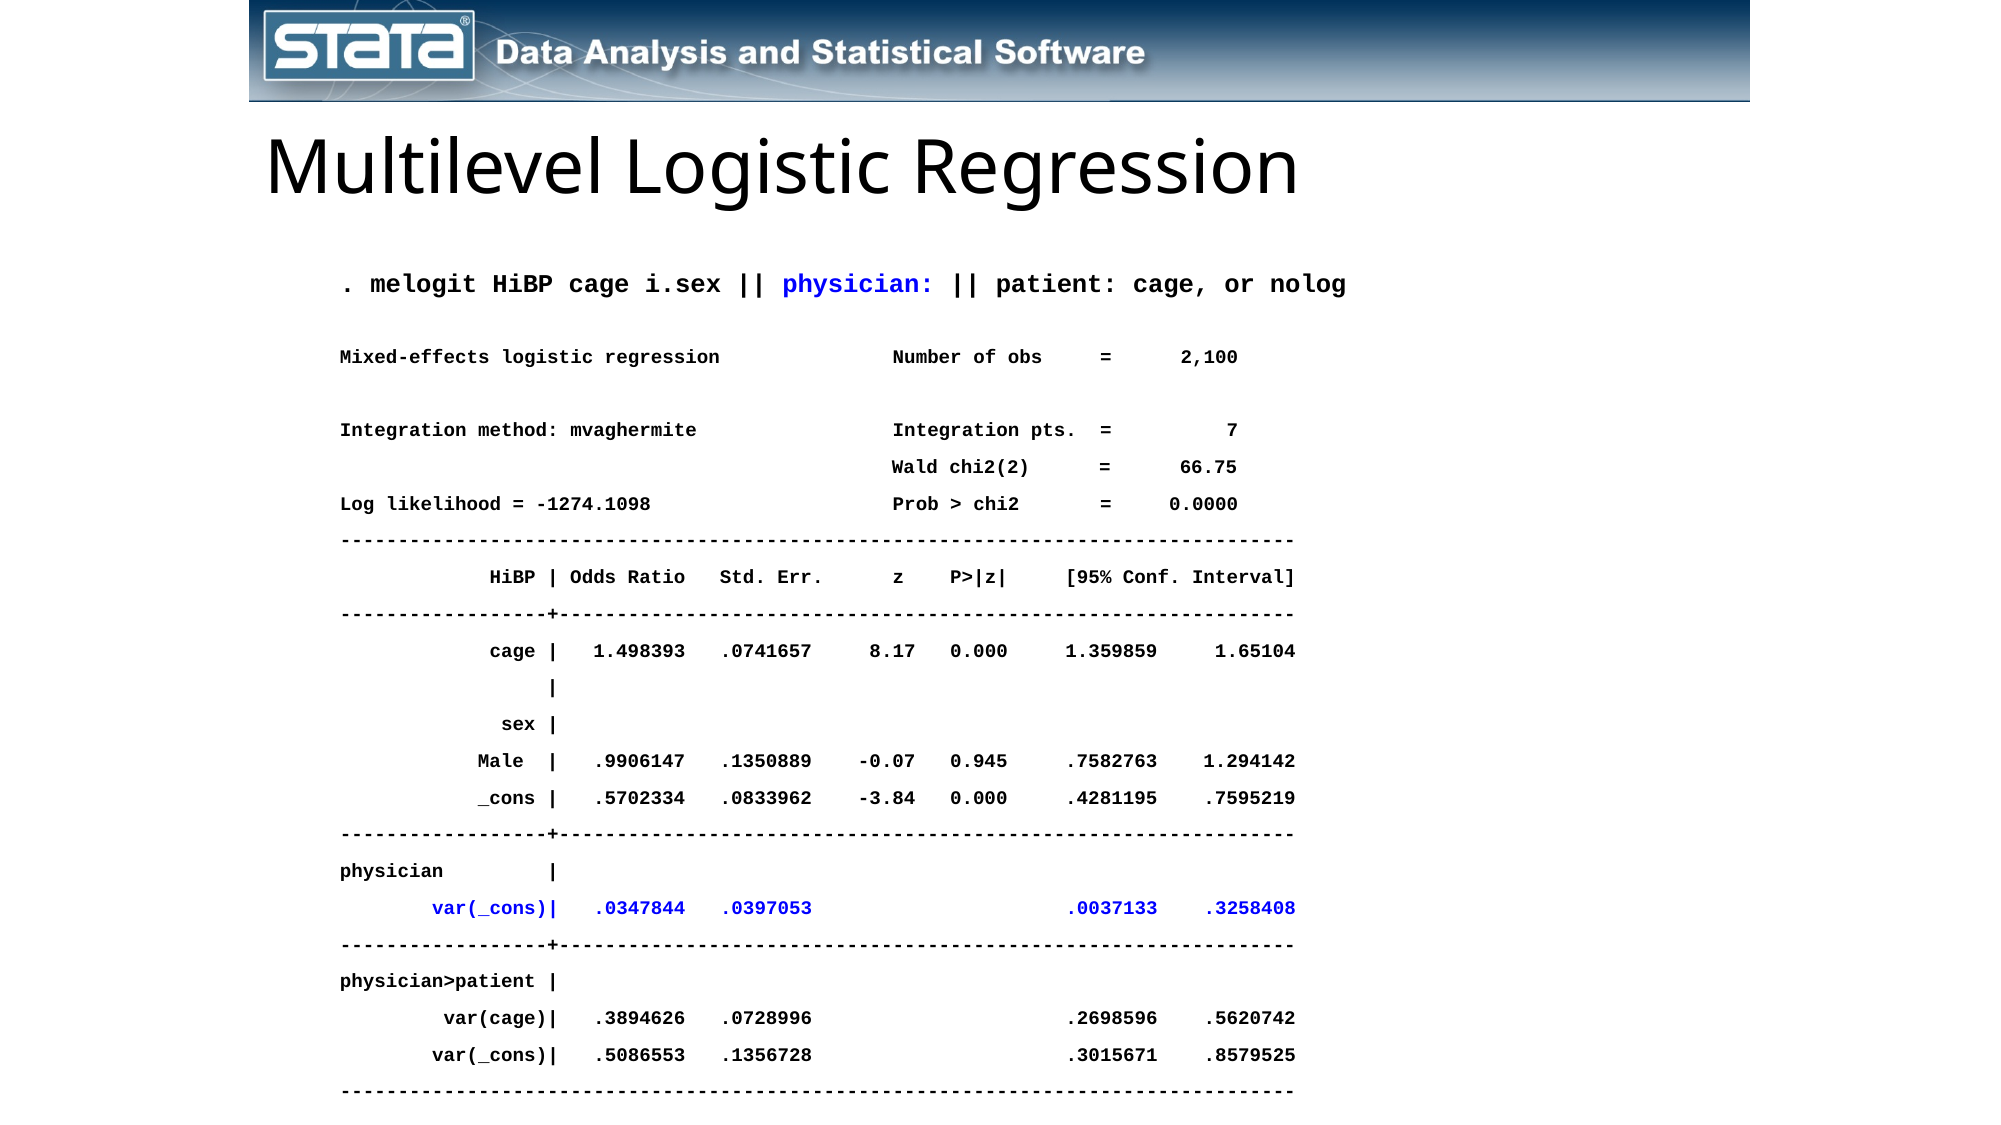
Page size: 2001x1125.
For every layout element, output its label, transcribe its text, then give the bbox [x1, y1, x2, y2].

title Multilevel Logistic Regression [249, 102, 1750, 238]
picture [249, 0, 1750, 102]
list . melogit HiBP cage i.sex || physician: || patient: cage, or nolog Mixed-effects logistic regression Number of obs = 2,100 Integration method: mvaghermite Integration pts. = 7 Wald chi2(2) = 66.75 Log likelihood = -1274.1098 Prob > chi2 = 0.0000 ----------------------------------------------------------------------------------- HiBP | Odds Ratio Std. Err. z P>|z| [95% Conf. Interval] ------------------+---------------------------------------------------------------- cage | 1.498393 .0741657 8.17 0.000 1.359859 1.65104 | sex | Male | .9906147 .1350889 -0.07 0.945 .7582763 1.294142 _cons | .5702334 .0833962 -3.84 0.000 .4281195 .7595219 ------------------+---------------------------------------------------------------- physician | var(_cons)| .0347844 .0397053 .0037133 .3258408 ------------------+---------------------------------------------------------------- physician>patient | var(cage)| .3894626 .0728996 .2698596 .5620742 var(_cons)| .5086553 .1356728 .3015671 .8579525 ----------------------------------------------------------------------------------- [324, 262, 1738, 1113]
